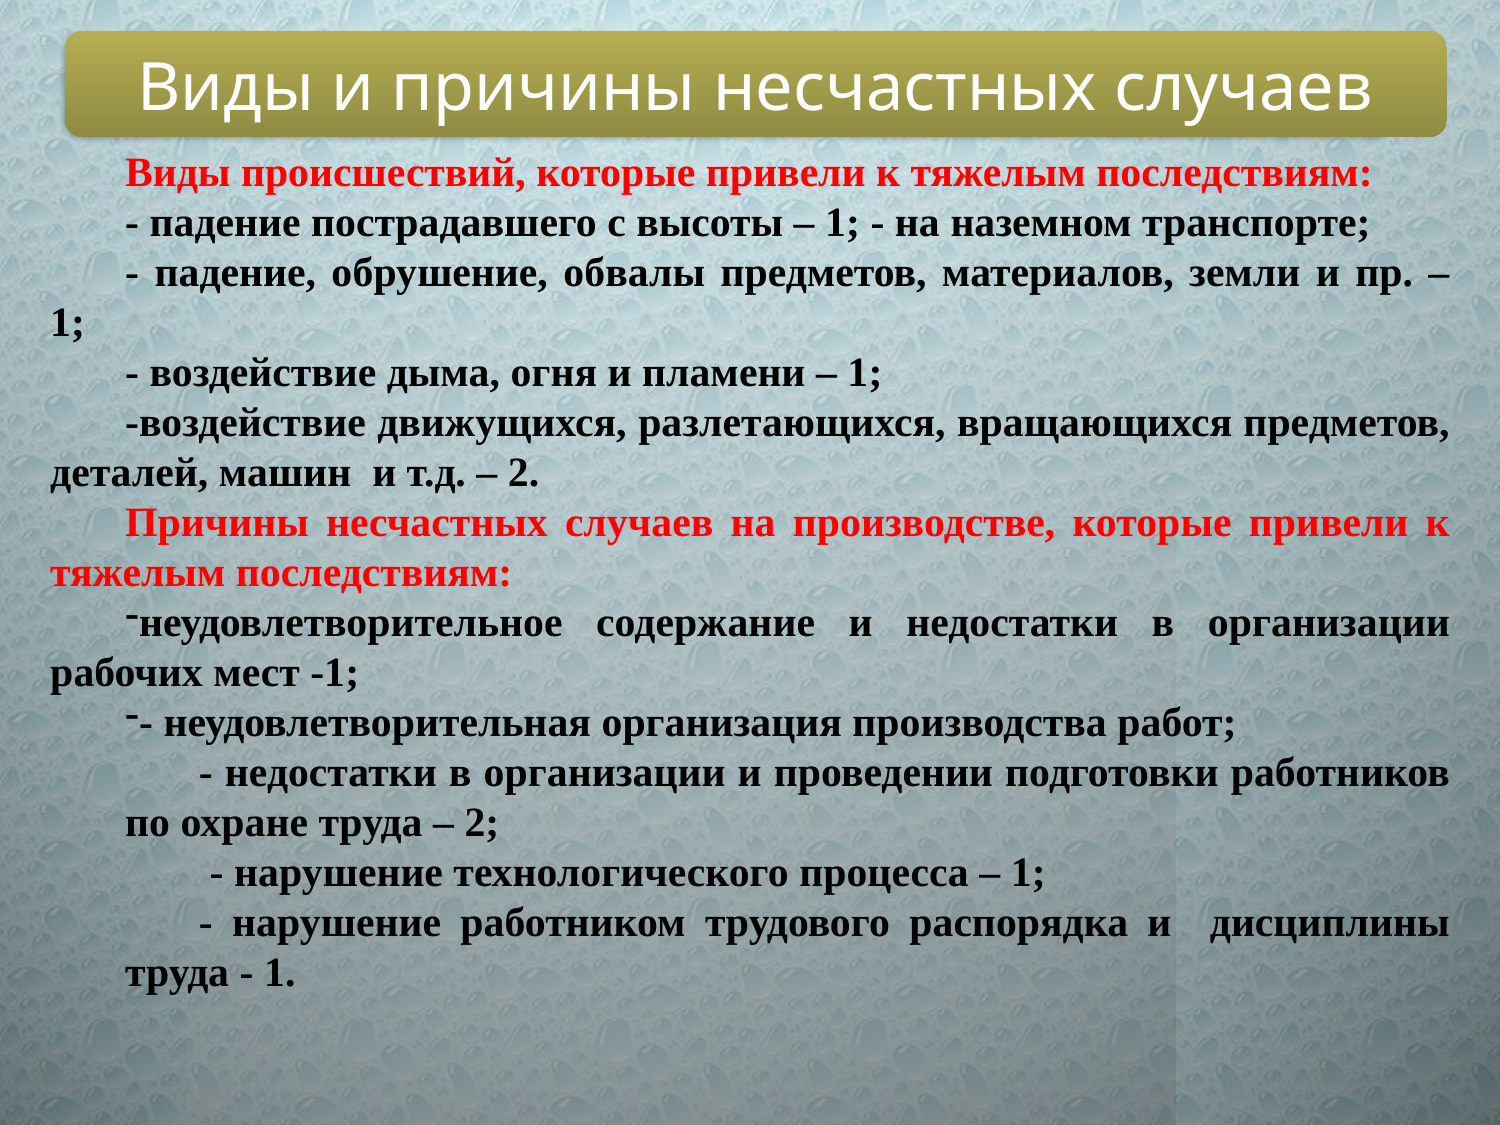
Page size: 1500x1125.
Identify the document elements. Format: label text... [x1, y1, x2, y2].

text_box Виды происшествий, которые привели к тяжелым последствиям: - падение пострадавшего с высоты – 1; - на наземном транспорте; - падение, обрушение, обвалы предметов, материалов, земли и пр. – 1; - воздействие дыма, огня и пламени – 1; -воздействие движущихся, разлетающихся, вращающихся предметов, деталей, машин и т.д. – 2. Причины несчастных случаев на производстве, которые привели к тяжелым последствиям: неудовлетворительное содержание и недостатки в организации рабочих мест -1; - неудовлетворительная организация производства работ; - недостатки в организации и проведении подготовки работников по охране труда – 2; - нарушение технологического процесса – 1; - нарушение работником трудового распорядка и дисциплины труда - 1. [35, 137, 1465, 1054]
text_box Виды и причины несчастных случаев [64, 30, 1447, 137]
